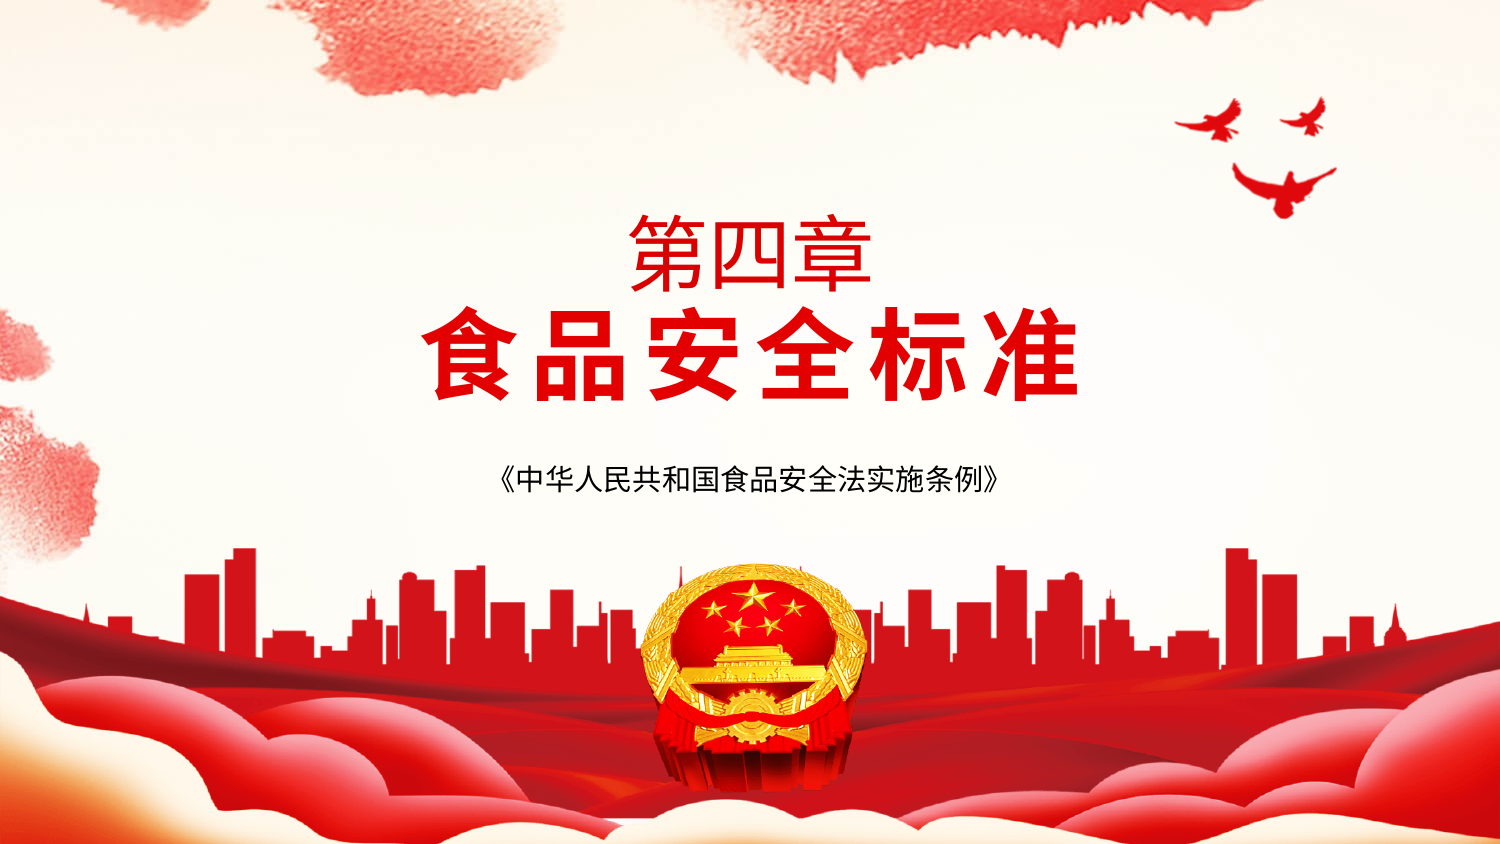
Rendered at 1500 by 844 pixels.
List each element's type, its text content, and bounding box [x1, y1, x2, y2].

text_box 食品安全标准 [199, 286, 1300, 418]
text_box 《中华人民共和国食品安全法实施条例》 [440, 446, 1060, 490]
text_box 第四章 [575, 171, 926, 308]
picture [0, 0, 1500, 844]
